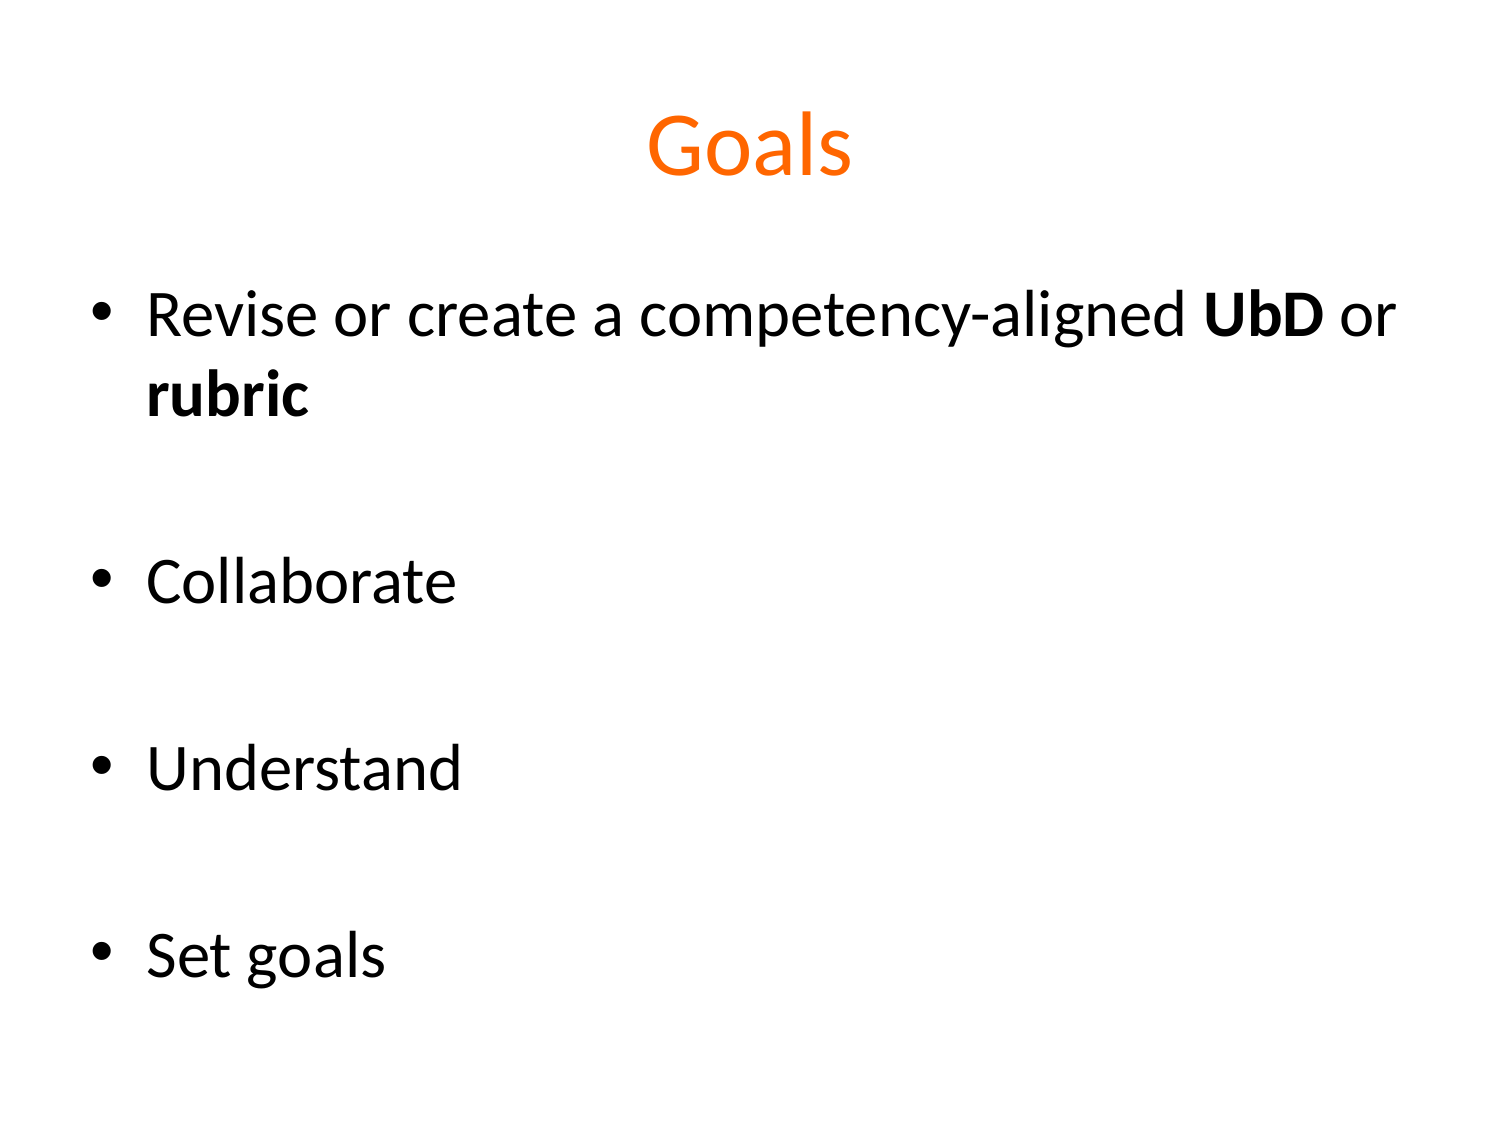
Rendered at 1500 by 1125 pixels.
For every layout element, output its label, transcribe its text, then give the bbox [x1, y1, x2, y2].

list Revise or create a competency-aligned UbD or rubric Collaborate Understand Set goals [75, 262, 1425, 1005]
title Goals [75, 45, 1425, 233]
